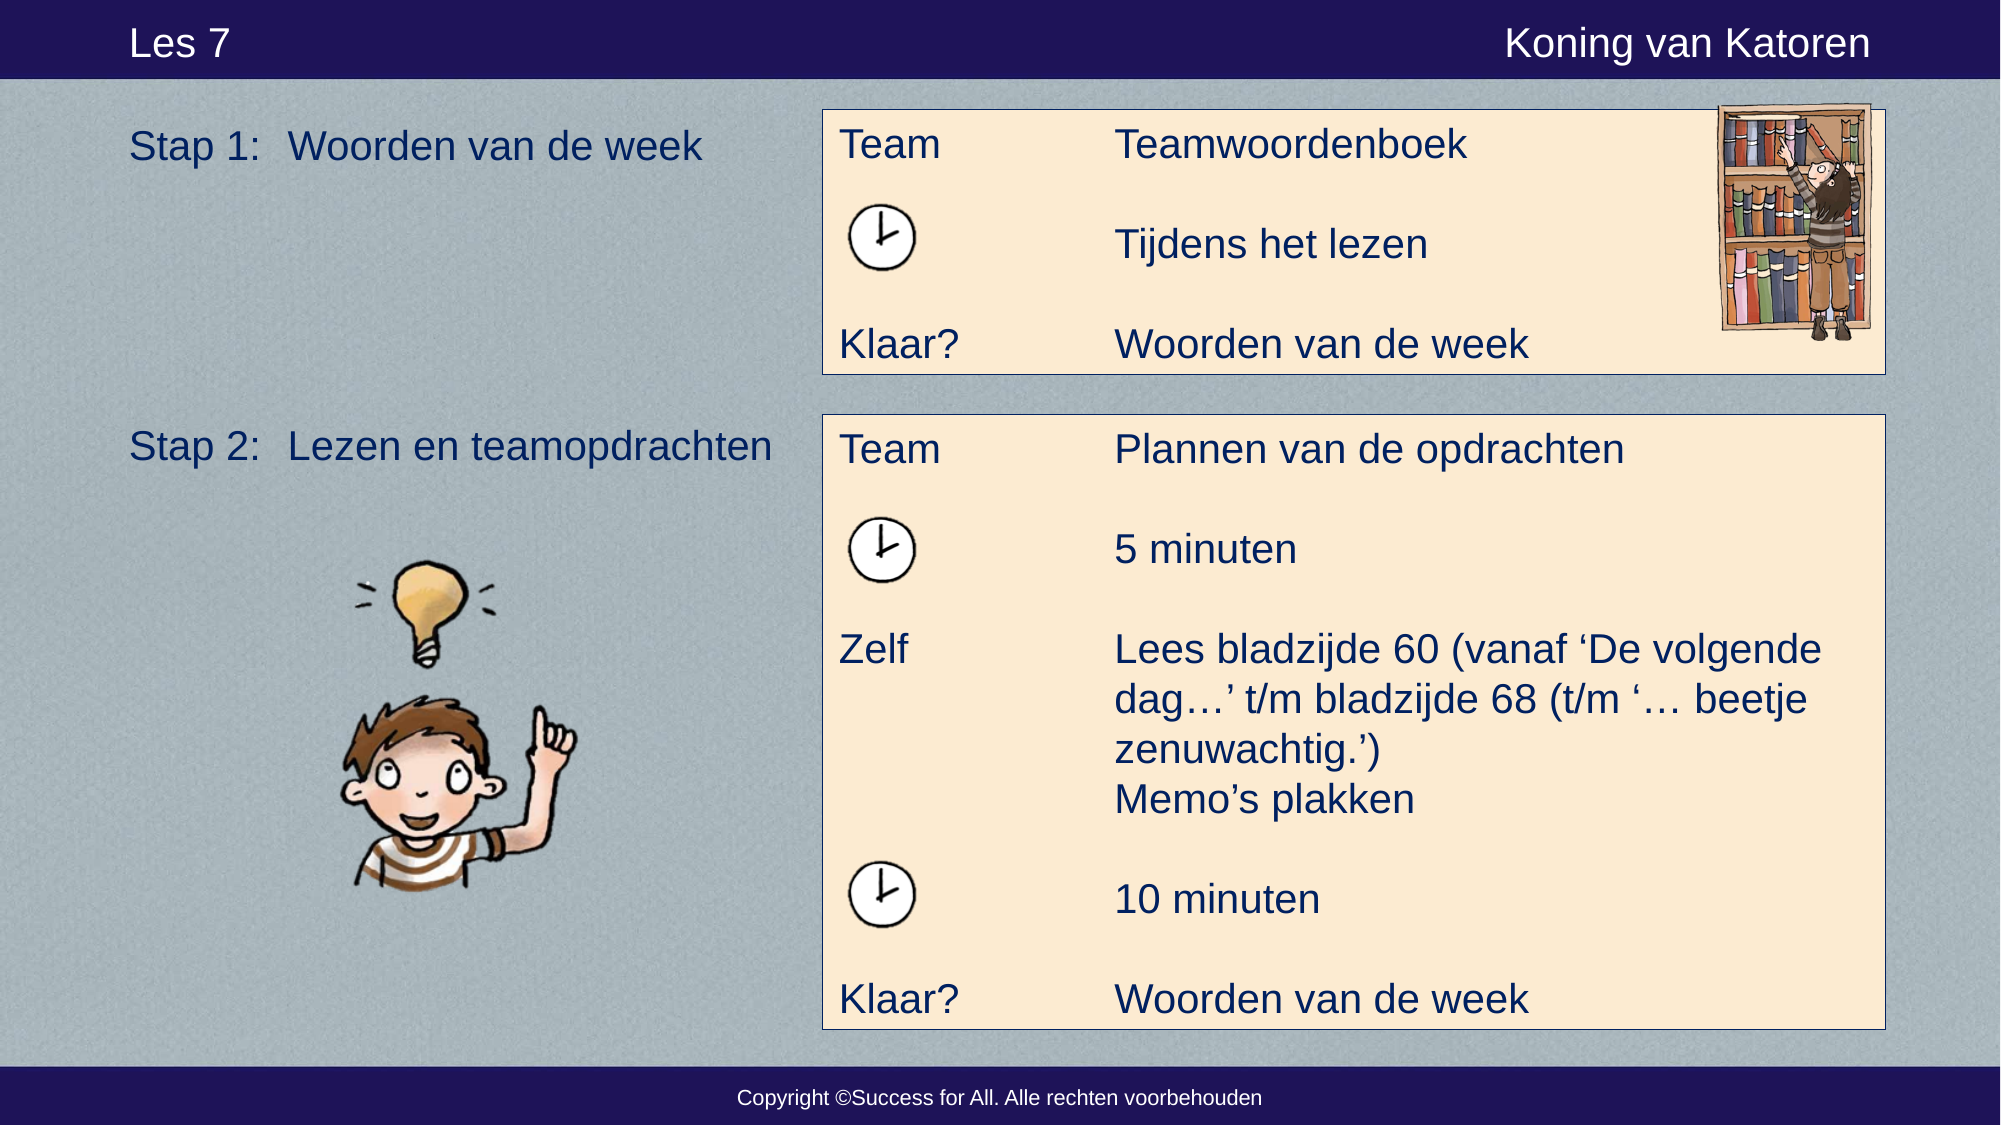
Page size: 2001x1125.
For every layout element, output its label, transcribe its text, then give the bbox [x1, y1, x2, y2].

text_box Koning van Katoren [999, 8, 1886, 73]
picture [0, 0, 2001, 1125]
text_box Stap 1: Woorden van de week Stap 2: Lezen en teamopdrachten [114, 111, 907, 527]
text_box Copyright ©Success for All. Alle rechten voorbehouden [0, 1076, 2000, 1125]
text_box Team Plannen van de opdrachten 5 minuten Zelf Lees bladzijde 60 (vanaf ‘De volgende dag…’ t/m bladzijde 68 (t/m ‘… beetje zenuwachtig.’) Memo’s plakken 10 minuten Klaar? Woorden van de week [822, 414, 1886, 1030]
text_box Team Teamwoordenboek Tijdens het lezen Klaar? Woorden van de week [822, 109, 1886, 375]
text_box Les 7 [114, 8, 354, 73]
